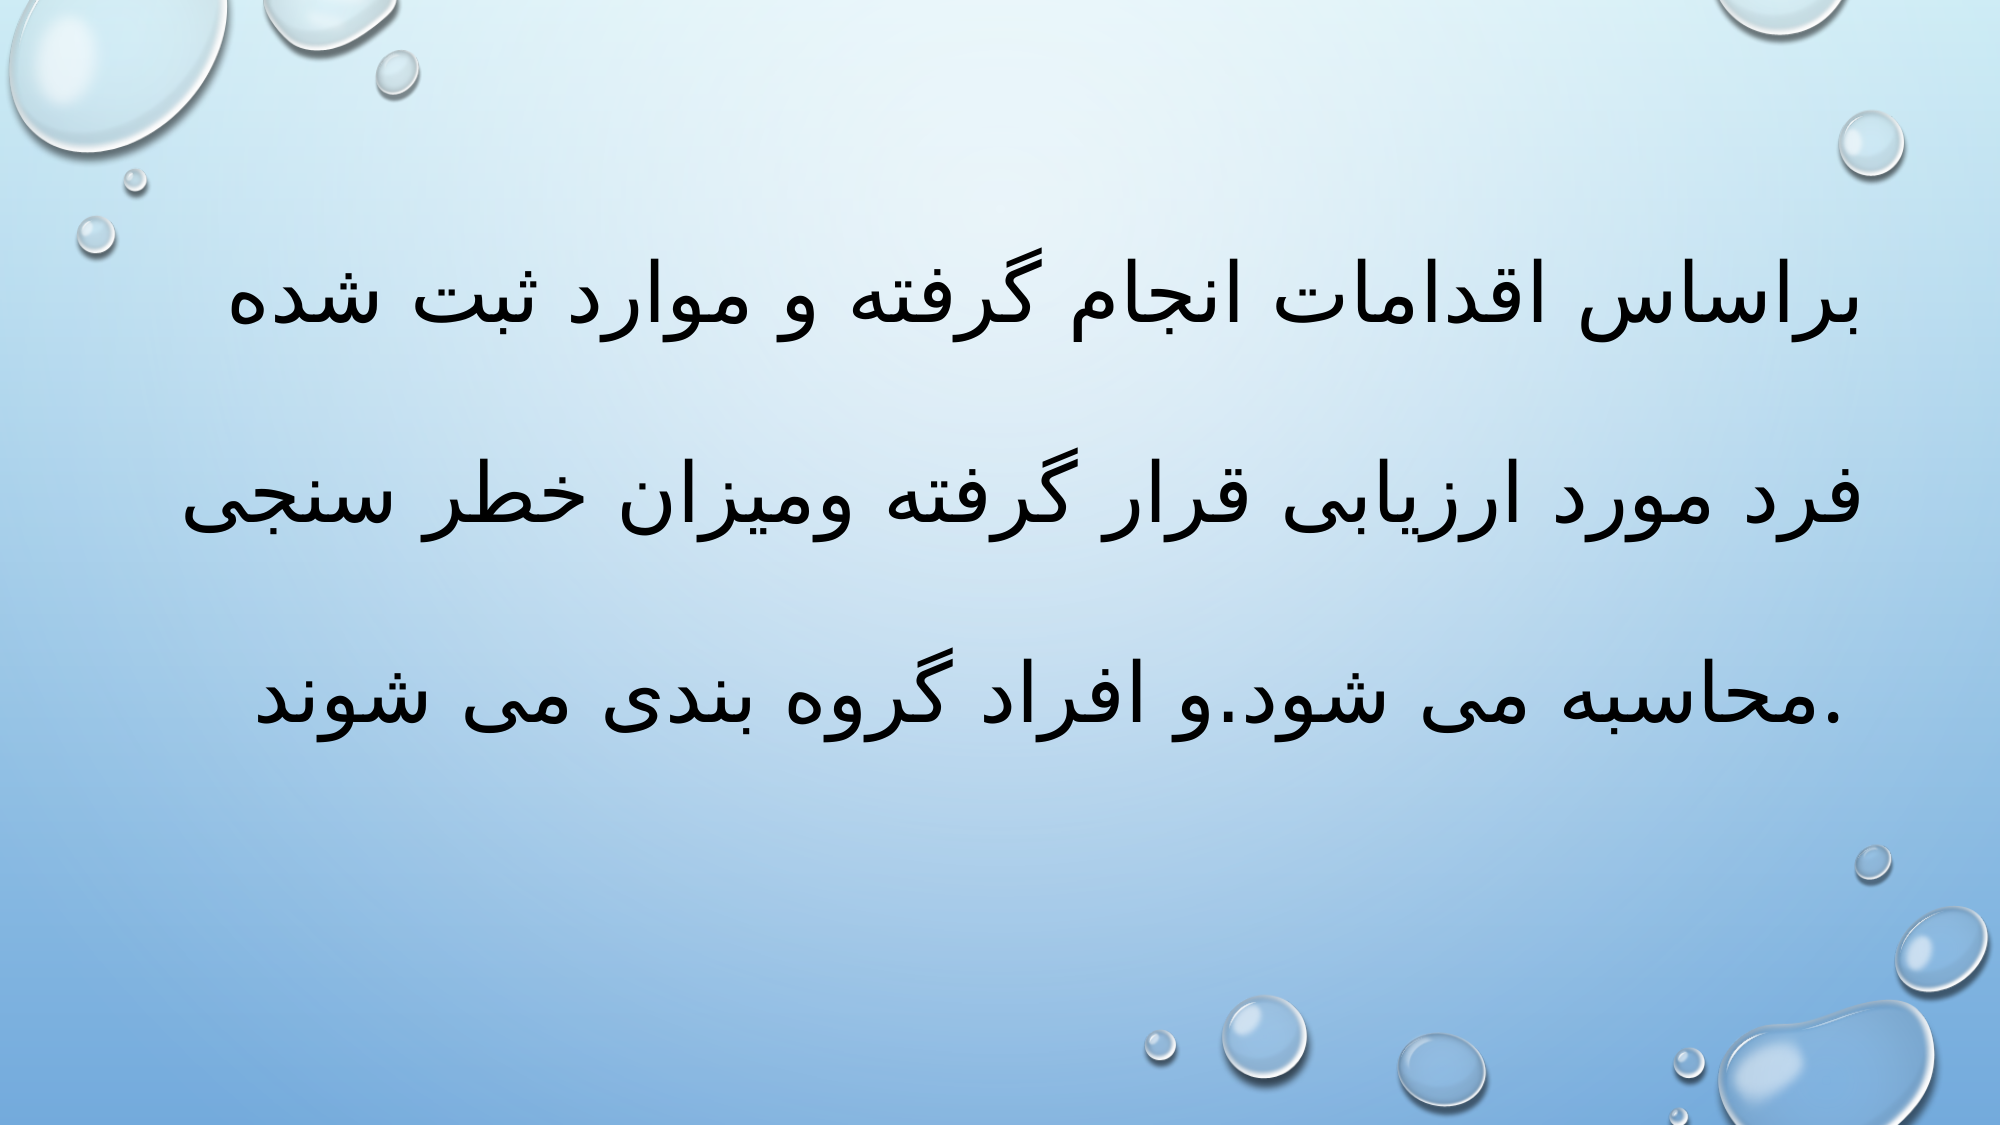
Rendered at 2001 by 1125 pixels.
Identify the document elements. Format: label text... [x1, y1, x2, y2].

picture [0, 0, 2000, 1125]
title براساس اقدامات انجام گرفته و موارد ثبت شده فرد مورد ارزیابی قرار گرفته ومیزان خطر سنجی محاسبه می شود.و افراد گروه بندی می شوند. [137, 59, 1882, 819]
